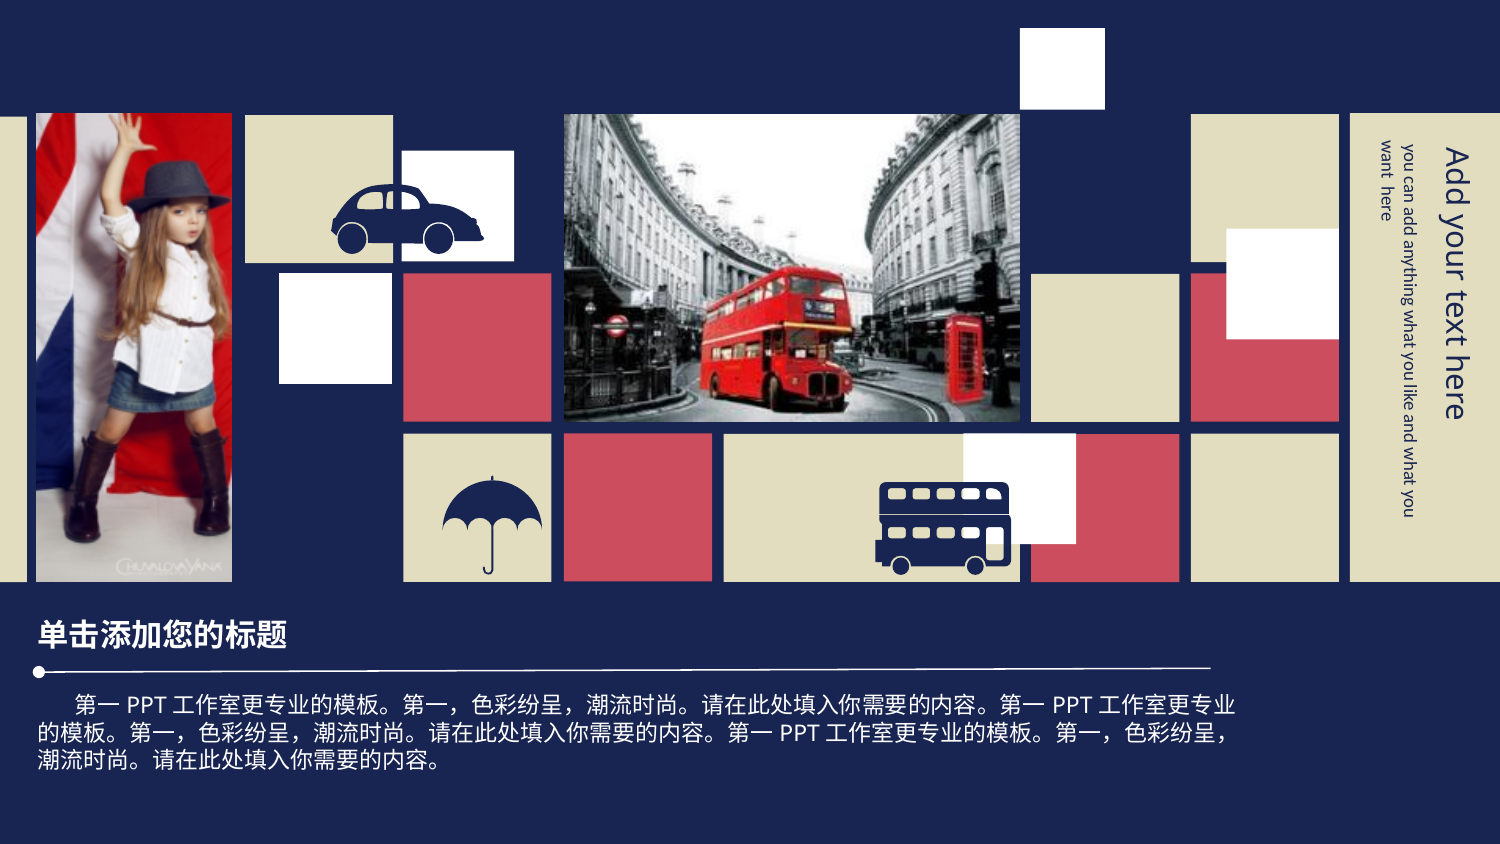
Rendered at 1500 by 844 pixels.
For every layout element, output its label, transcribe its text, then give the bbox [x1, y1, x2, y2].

text_box [279, 273, 392, 384]
text_box [1031, 434, 1180, 583]
text_box [1190, 273, 1339, 422]
text_box [723, 433, 963, 582]
text_box 第一PPT工作室更专业的模板。第一，色彩纷呈，潮流时尚。请在此处填入你需要的内容。第一PPT工作室更专业的模板。第一，色彩纷呈，潮流时尚。请在此处填入你需要的内容。第一PPT工作室更专业的模板。第一，色彩纷呈，潮流时尚。请在此处填入你需要的内容。 [26, 685, 1257, 779]
text_box [401, 150, 515, 262]
text_box [1031, 273, 1180, 422]
text_box [1190, 114, 1339, 263]
text_box 单击添加您的标题 [26, 609, 328, 659]
text_box [1014, 545, 1020, 582]
text_box [245, 115, 394, 264]
text_box [564, 114, 1020, 422]
text_box [403, 433, 552, 582]
picture [330, 183, 485, 254]
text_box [36, 113, 232, 582]
text_box [563, 433, 713, 582]
picture [442, 474, 543, 575]
text_box [1226, 228, 1339, 340]
text_box [963, 433, 1077, 545]
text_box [38, 668, 1211, 673]
text_box [1019, 28, 1105, 110]
picture [874, 482, 1012, 576]
text_box [403, 273, 552, 422]
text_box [1349, 112, 1500, 583]
text_box [1190, 433, 1339, 582]
text_box [0, 116, 27, 583]
